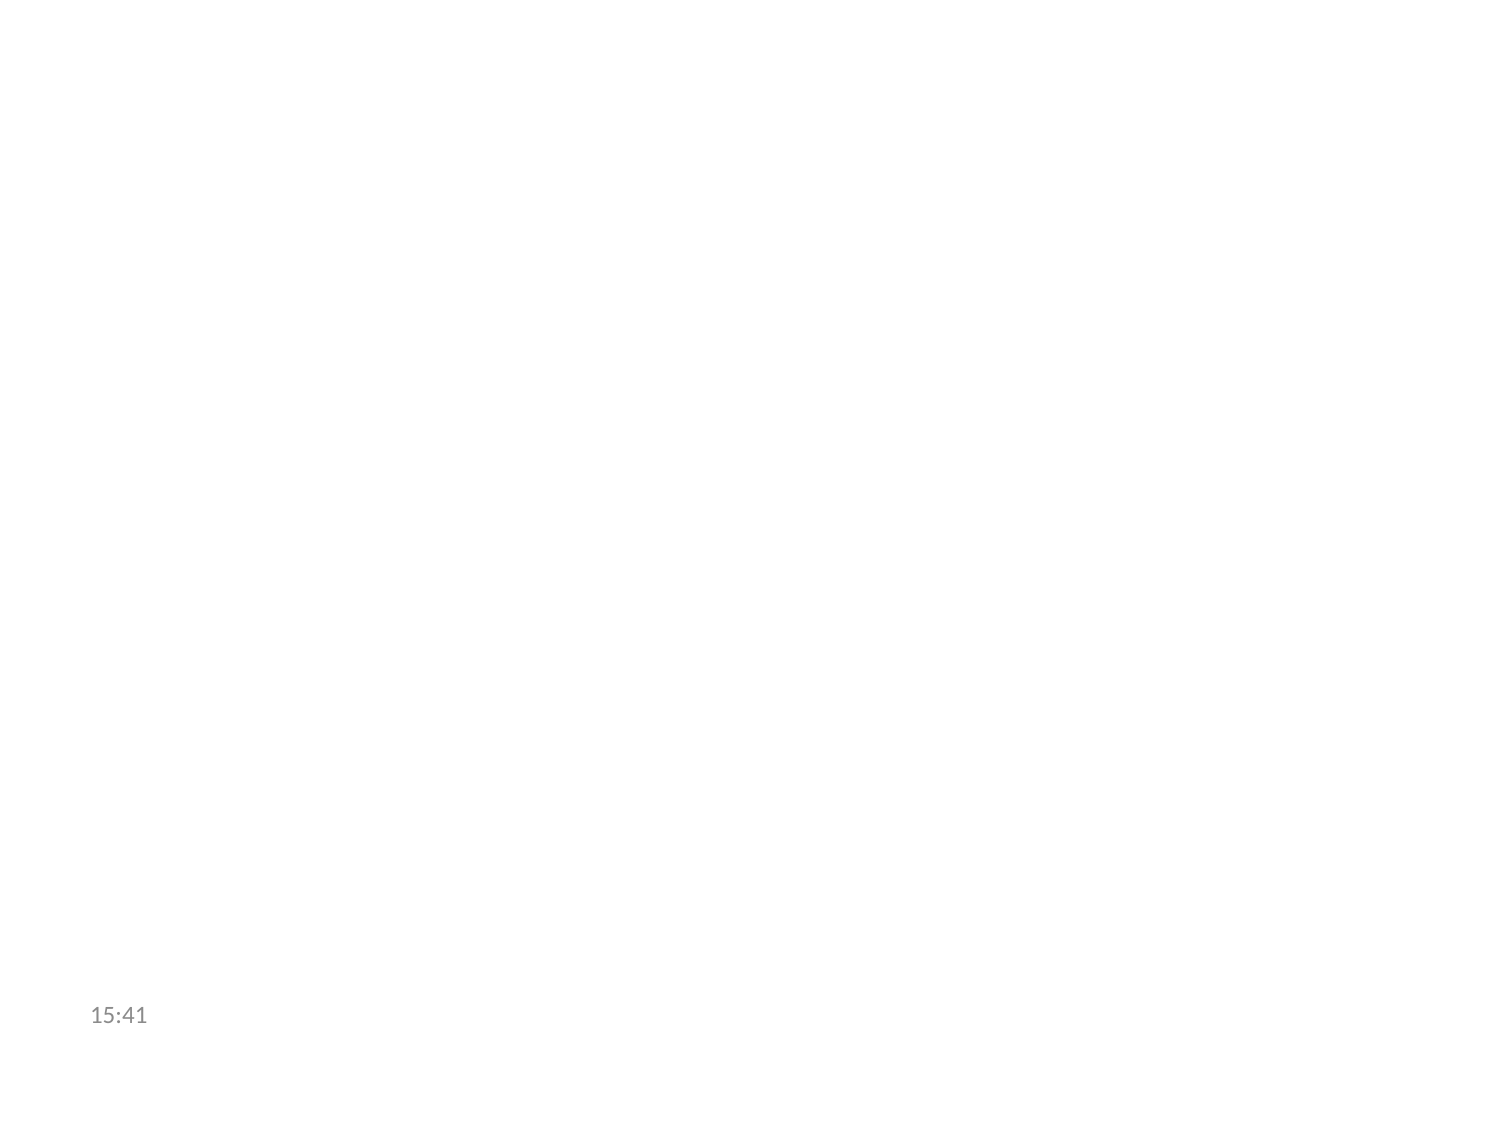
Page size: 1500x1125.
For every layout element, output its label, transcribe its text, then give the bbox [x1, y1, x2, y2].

text_box 15:35 [75, 983, 425, 1044]
